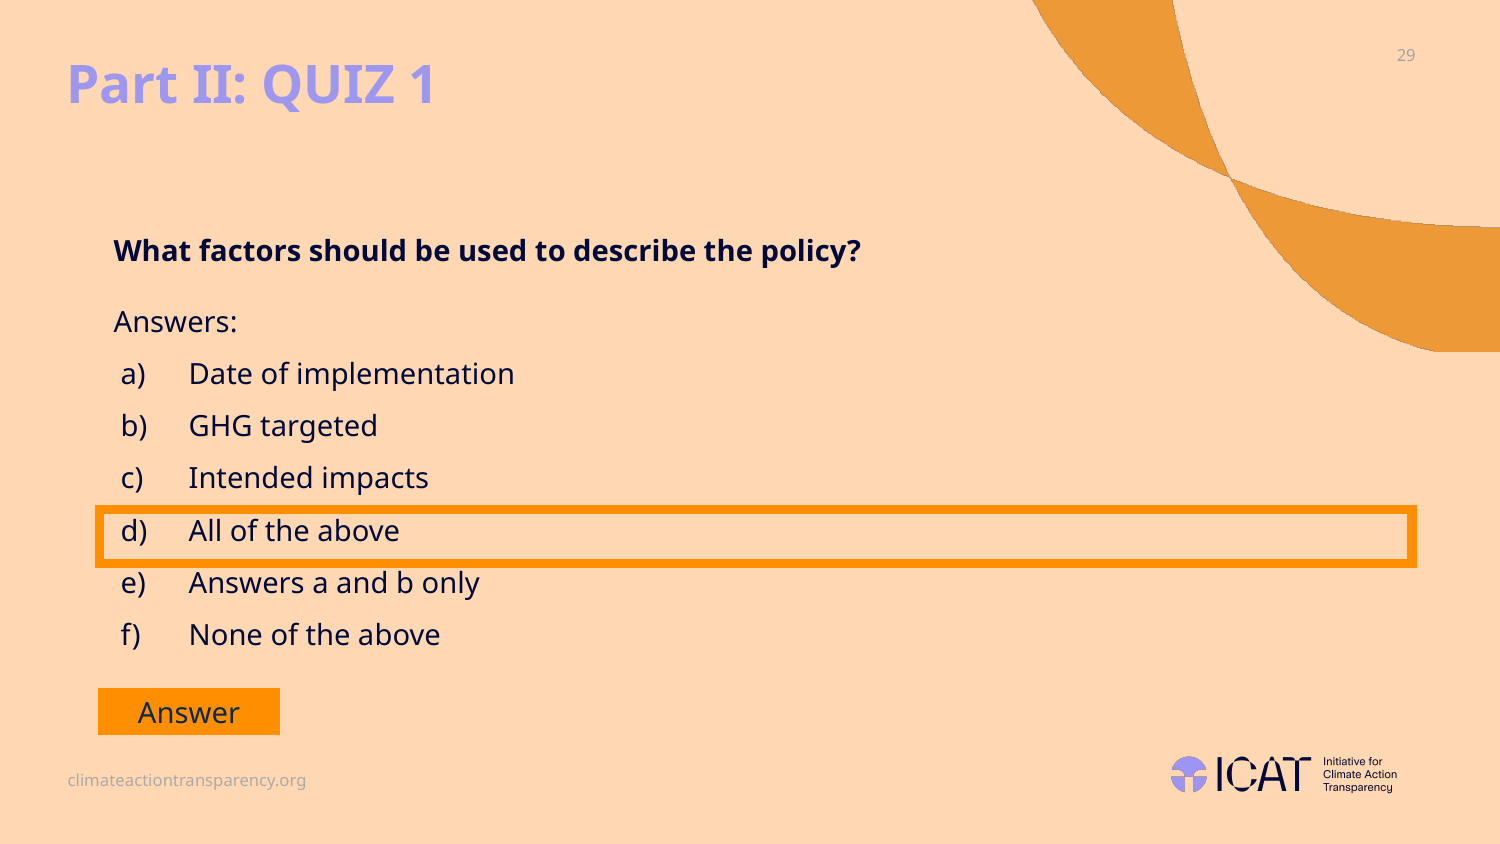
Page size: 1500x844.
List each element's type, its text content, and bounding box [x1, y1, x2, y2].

text_box Answer [99, 688, 279, 734]
picture [976, 0, 1500, 352]
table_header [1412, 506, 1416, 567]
list Answers: Date of implementation GHG targeted Intended impacts All of the above Answers a and b only None of the above [98, 326, 1412, 659]
list What factors should be used to describe the policy? [98, 167, 1416, 326]
text_box [99, 509, 1412, 564]
title Part II: QUIZ 1 [51, 35, 1449, 130]
picture [1171, 724, 1430, 824]
